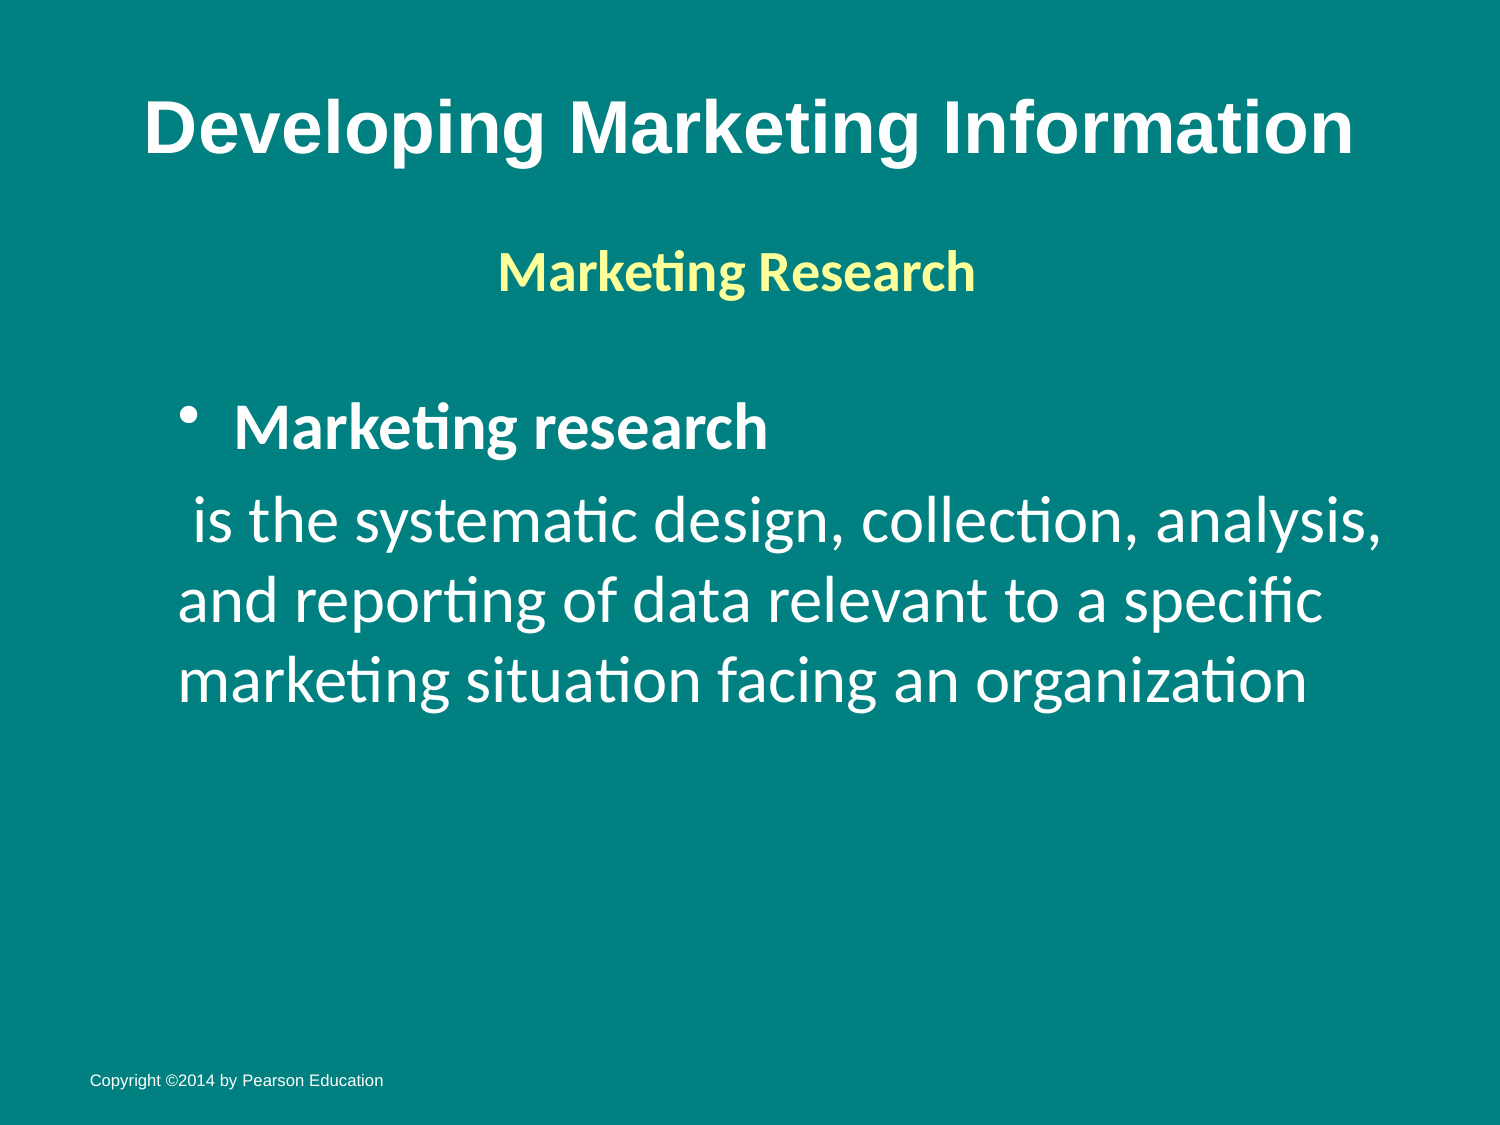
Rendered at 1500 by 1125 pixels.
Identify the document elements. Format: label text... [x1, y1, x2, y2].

title Developing Marketing Information [112, 37, 1388, 226]
list Marketing research is the systematic design, collection, analysis, and reporting of data relevant to a specific marketing situation facing an organization [162, 374, 1413, 1018]
text_box Copyright ©2014 by Pearson Education [74, 1062, 825, 1098]
list Marketing Research [149, 237, 1326, 301]
